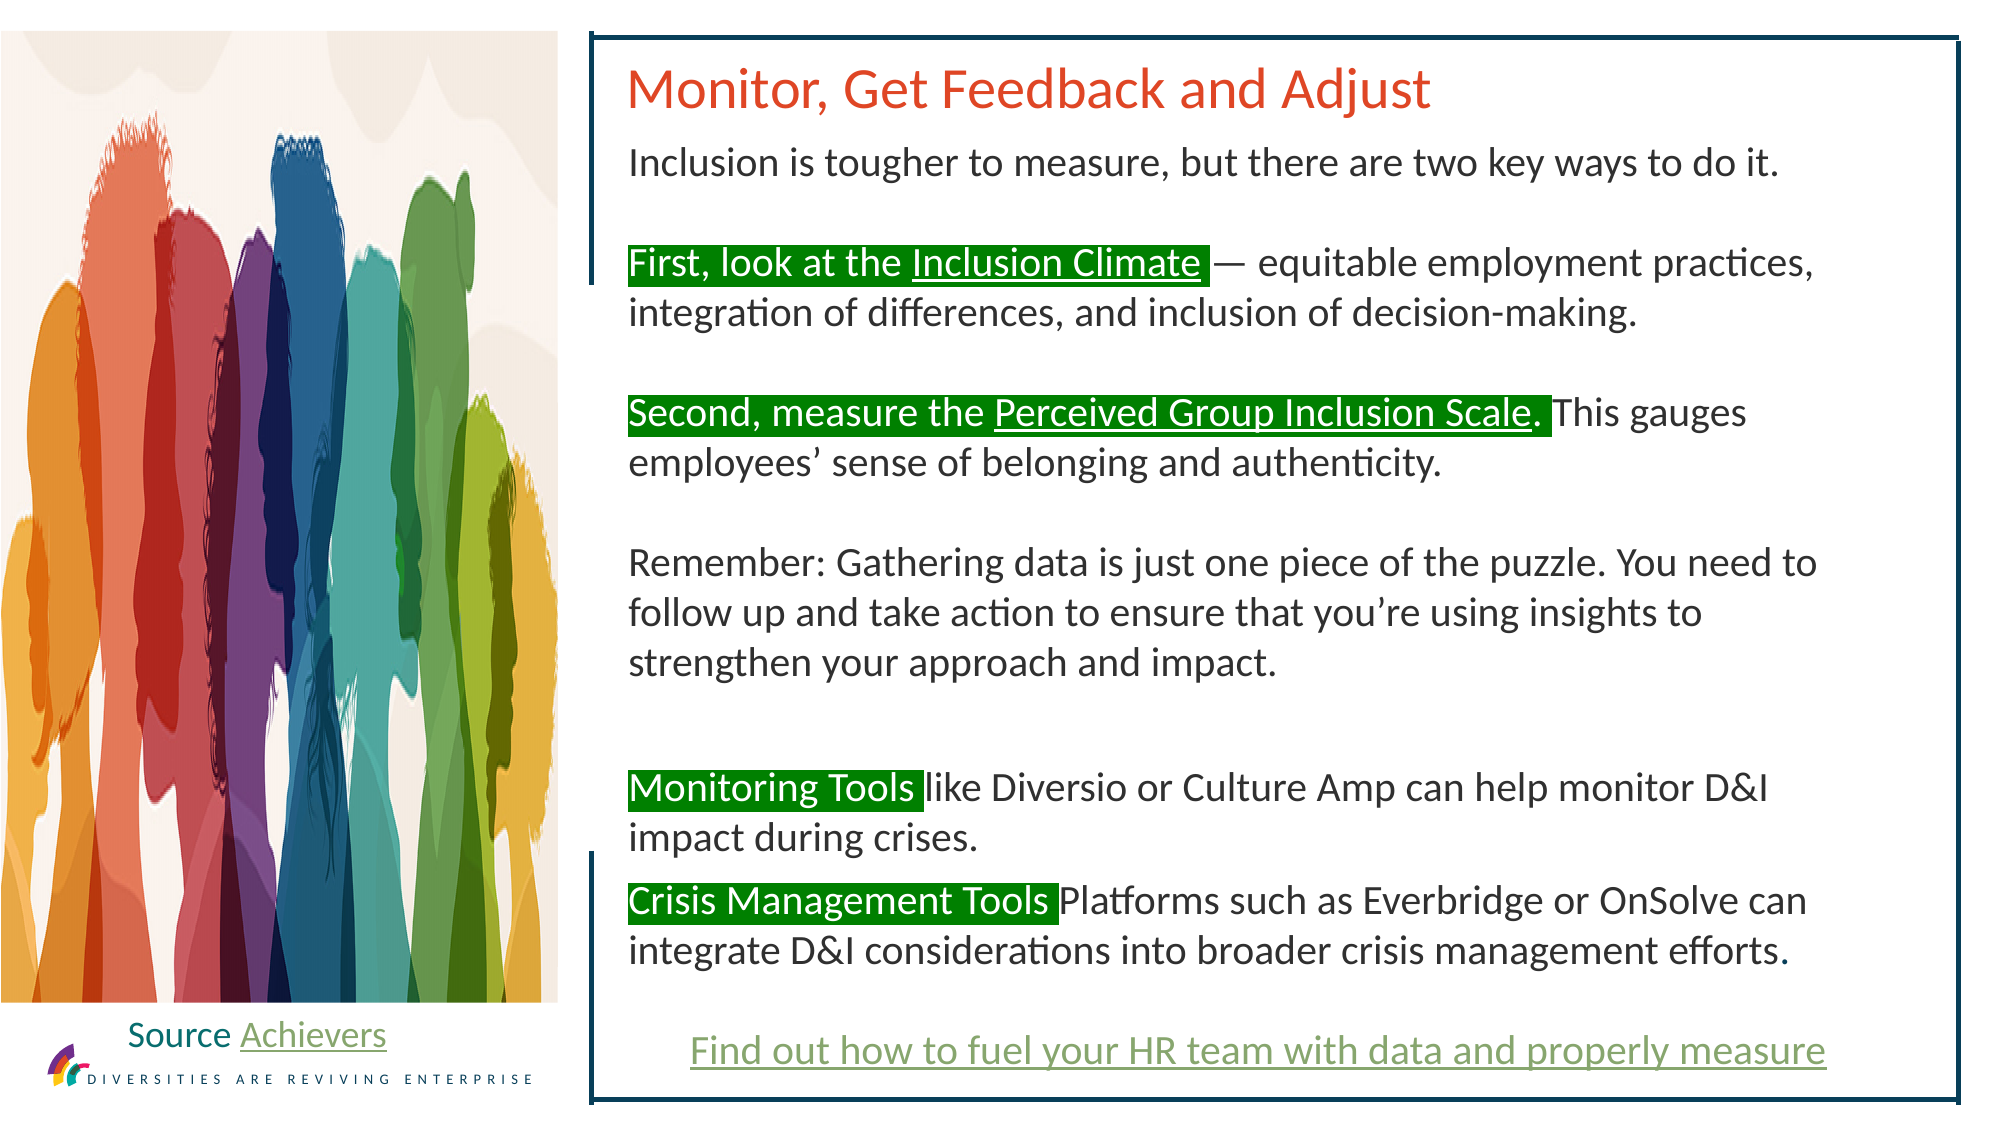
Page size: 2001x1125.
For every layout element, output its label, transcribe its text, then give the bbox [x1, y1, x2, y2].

picture [1, 30, 558, 1003]
text_box Source Achievers [113, 1003, 548, 1063]
list Inclusion is tougher to measure, but there are two key ways to do it. First, look at the Inclusion Climate — equitable employment practices, integration of differences, and inclusion of decision-making. Second, measure the Perceived Group Inclusion Scale. This gauges employees’ sense of belonging and authenticity. Remember: Gathering data is just one piece of the puzzle. You need to follow up and take action to ensure that you’re using insights to strengthen your approach and impact. Monitoring Tools like Diversio or Culture Amp can help monitor D&I impact during crises. Crisis Management Tools Platforms such as Everbridge or OnSolve can integrate D&I considerations into broader crisis management efforts. Find out how to fuel your HR team with data and properly measure [613, 127, 1904, 292]
list Monitor, Get Feedback and Adjust [611, 43, 1689, 99]
